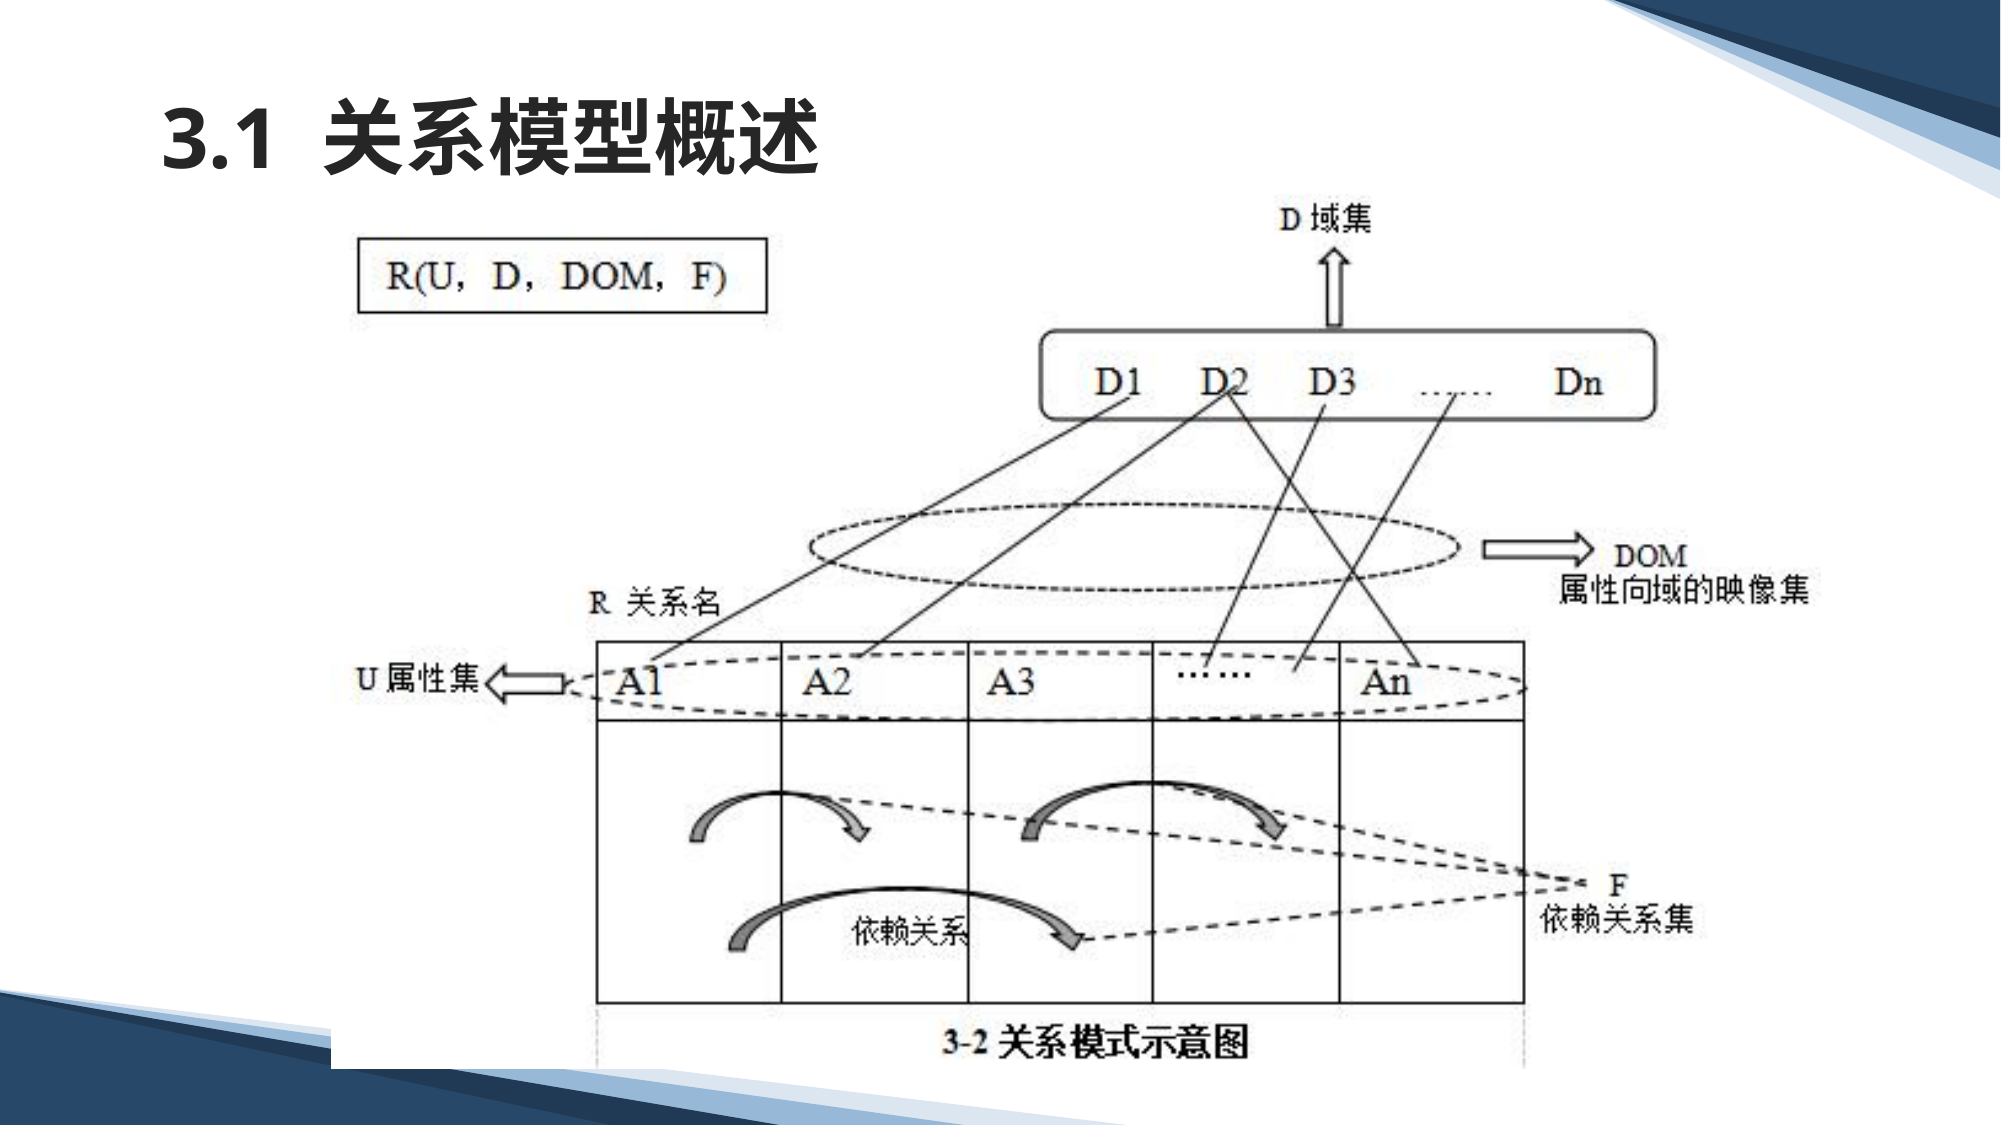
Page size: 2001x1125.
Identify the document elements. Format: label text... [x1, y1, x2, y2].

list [331, 194, 1821, 1069]
title 3.1 关系模型概述 [146, 62, 962, 195]
